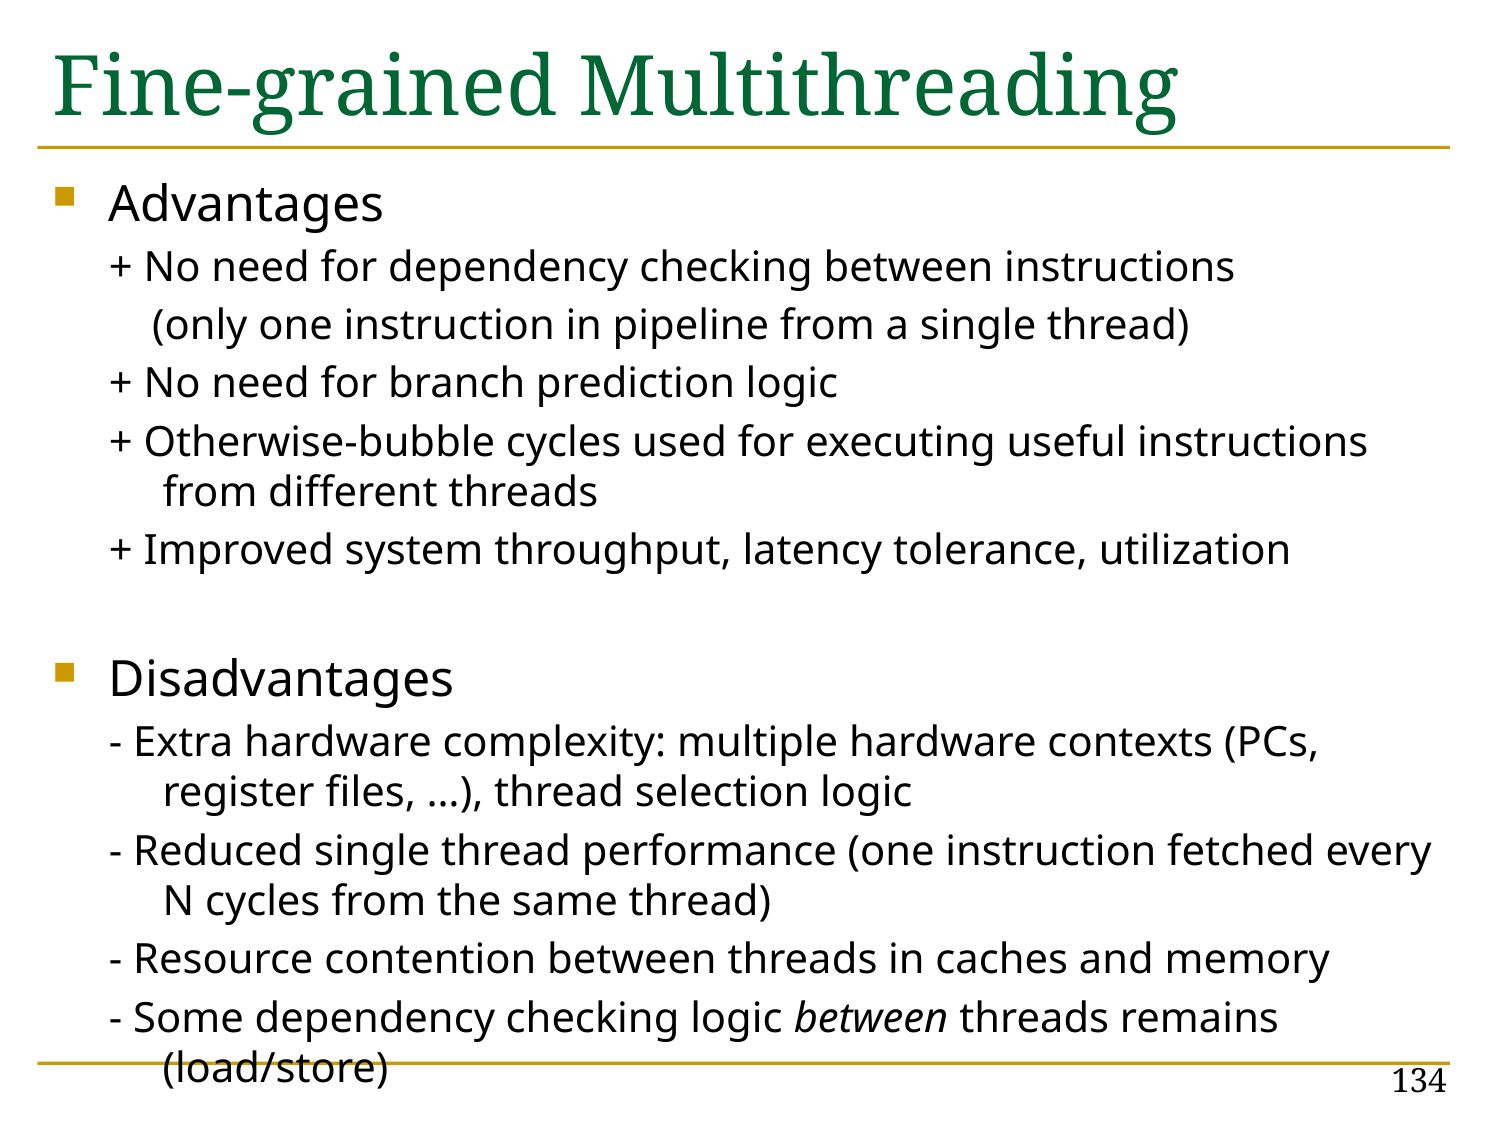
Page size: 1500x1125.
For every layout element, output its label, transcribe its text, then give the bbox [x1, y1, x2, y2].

title Fine-grained Multithreading [37, 24, 1450, 163]
slide_number 134 [1111, 1036, 1462, 1112]
list Advantages + No need for dependency checking between instructions (only one instruction in pipeline from a single thread) + No need for branch prediction logic + Otherwise-bubble cycles used for executing useful instructions from different threads + Improved system throughput, latency tolerance, utilization Disadvantages - Extra hardware complexity: multiple hardware contexts (PCs, register files, …), thread selection logic - Reduced single thread performance (one instruction fetched every N cycles from the same thread) - Resource contention between threads in caches and memory - Some dependency checking logic between threads remains (load/store) [37, 163, 1488, 1016]
